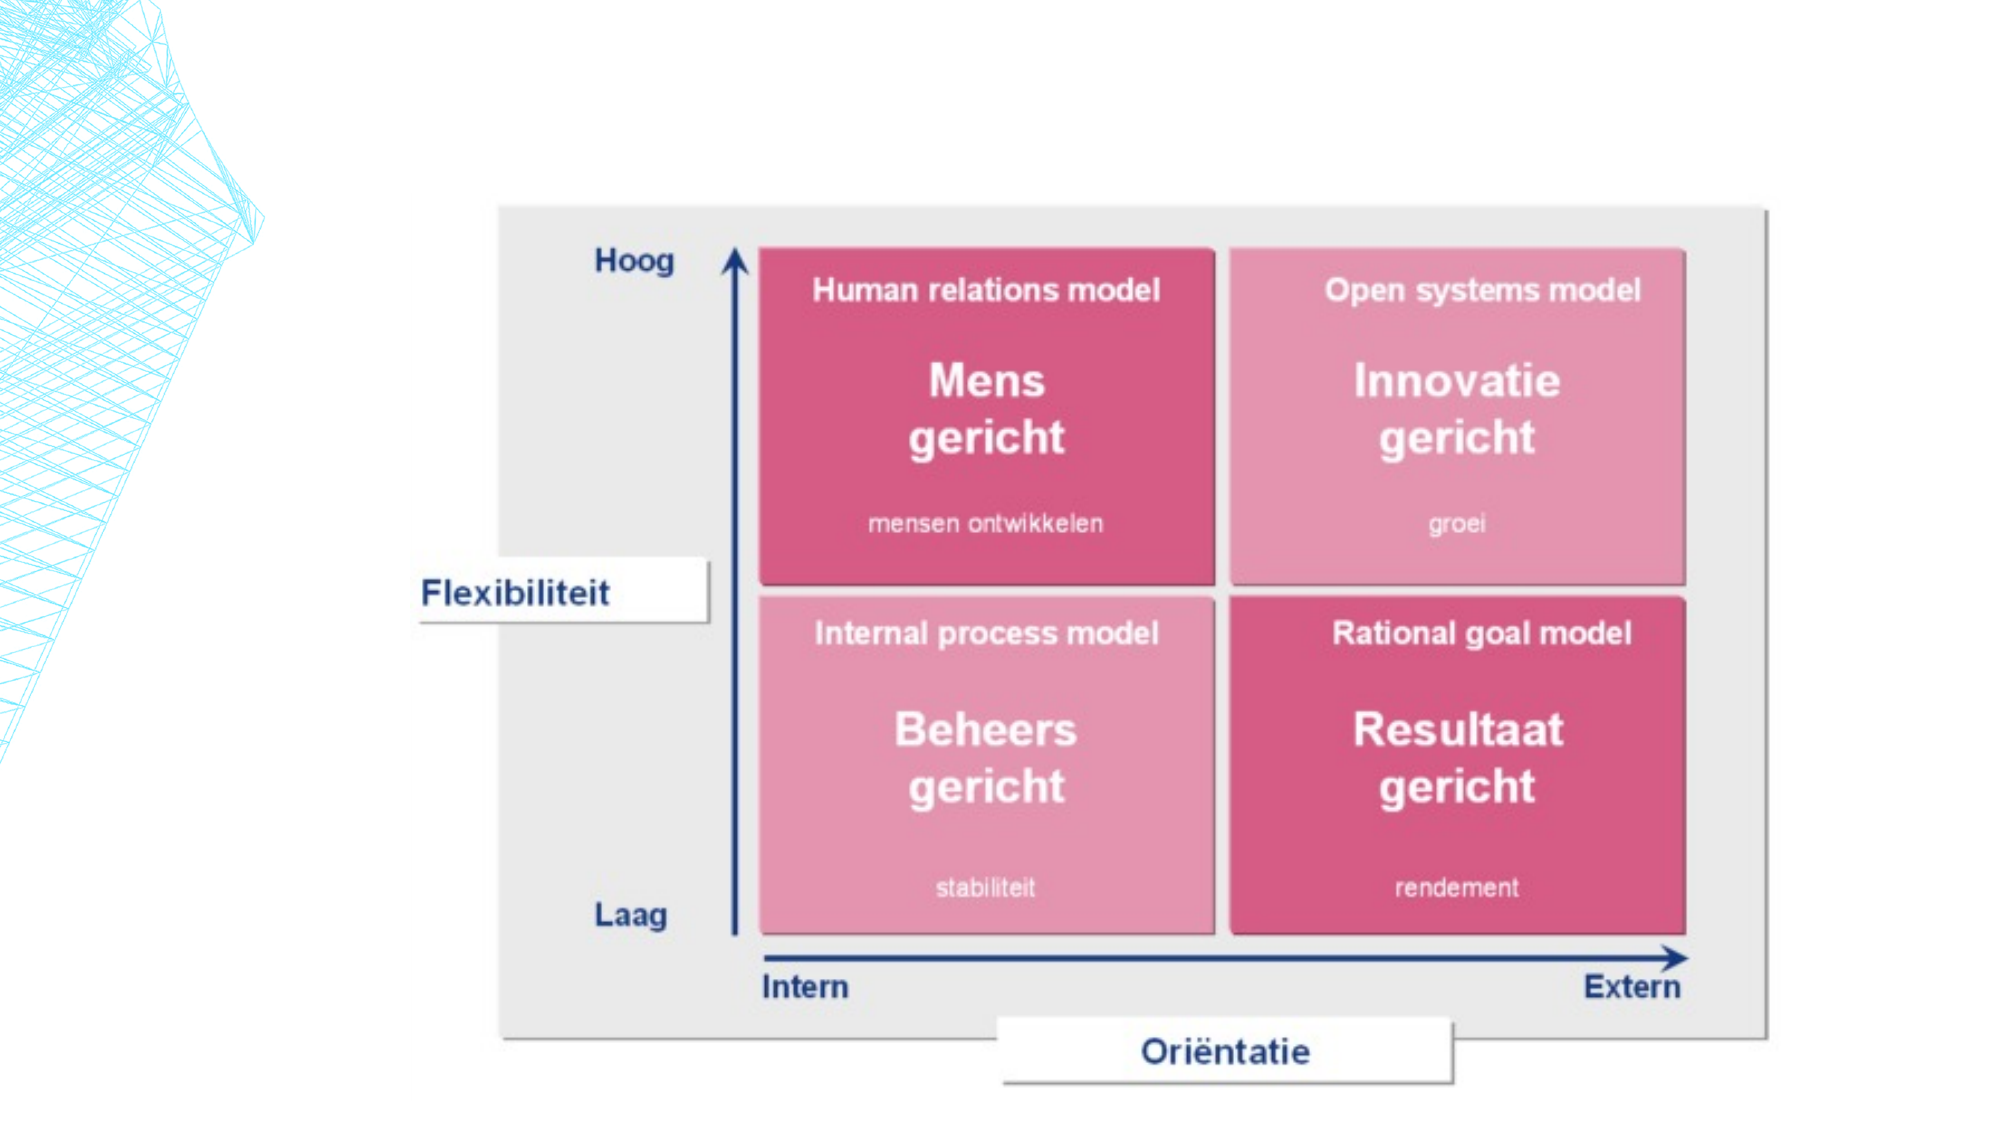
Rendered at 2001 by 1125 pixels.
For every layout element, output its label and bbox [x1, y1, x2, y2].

picture [0, 0, 2001, 1125]
list [410, 193, 1781, 1101]
